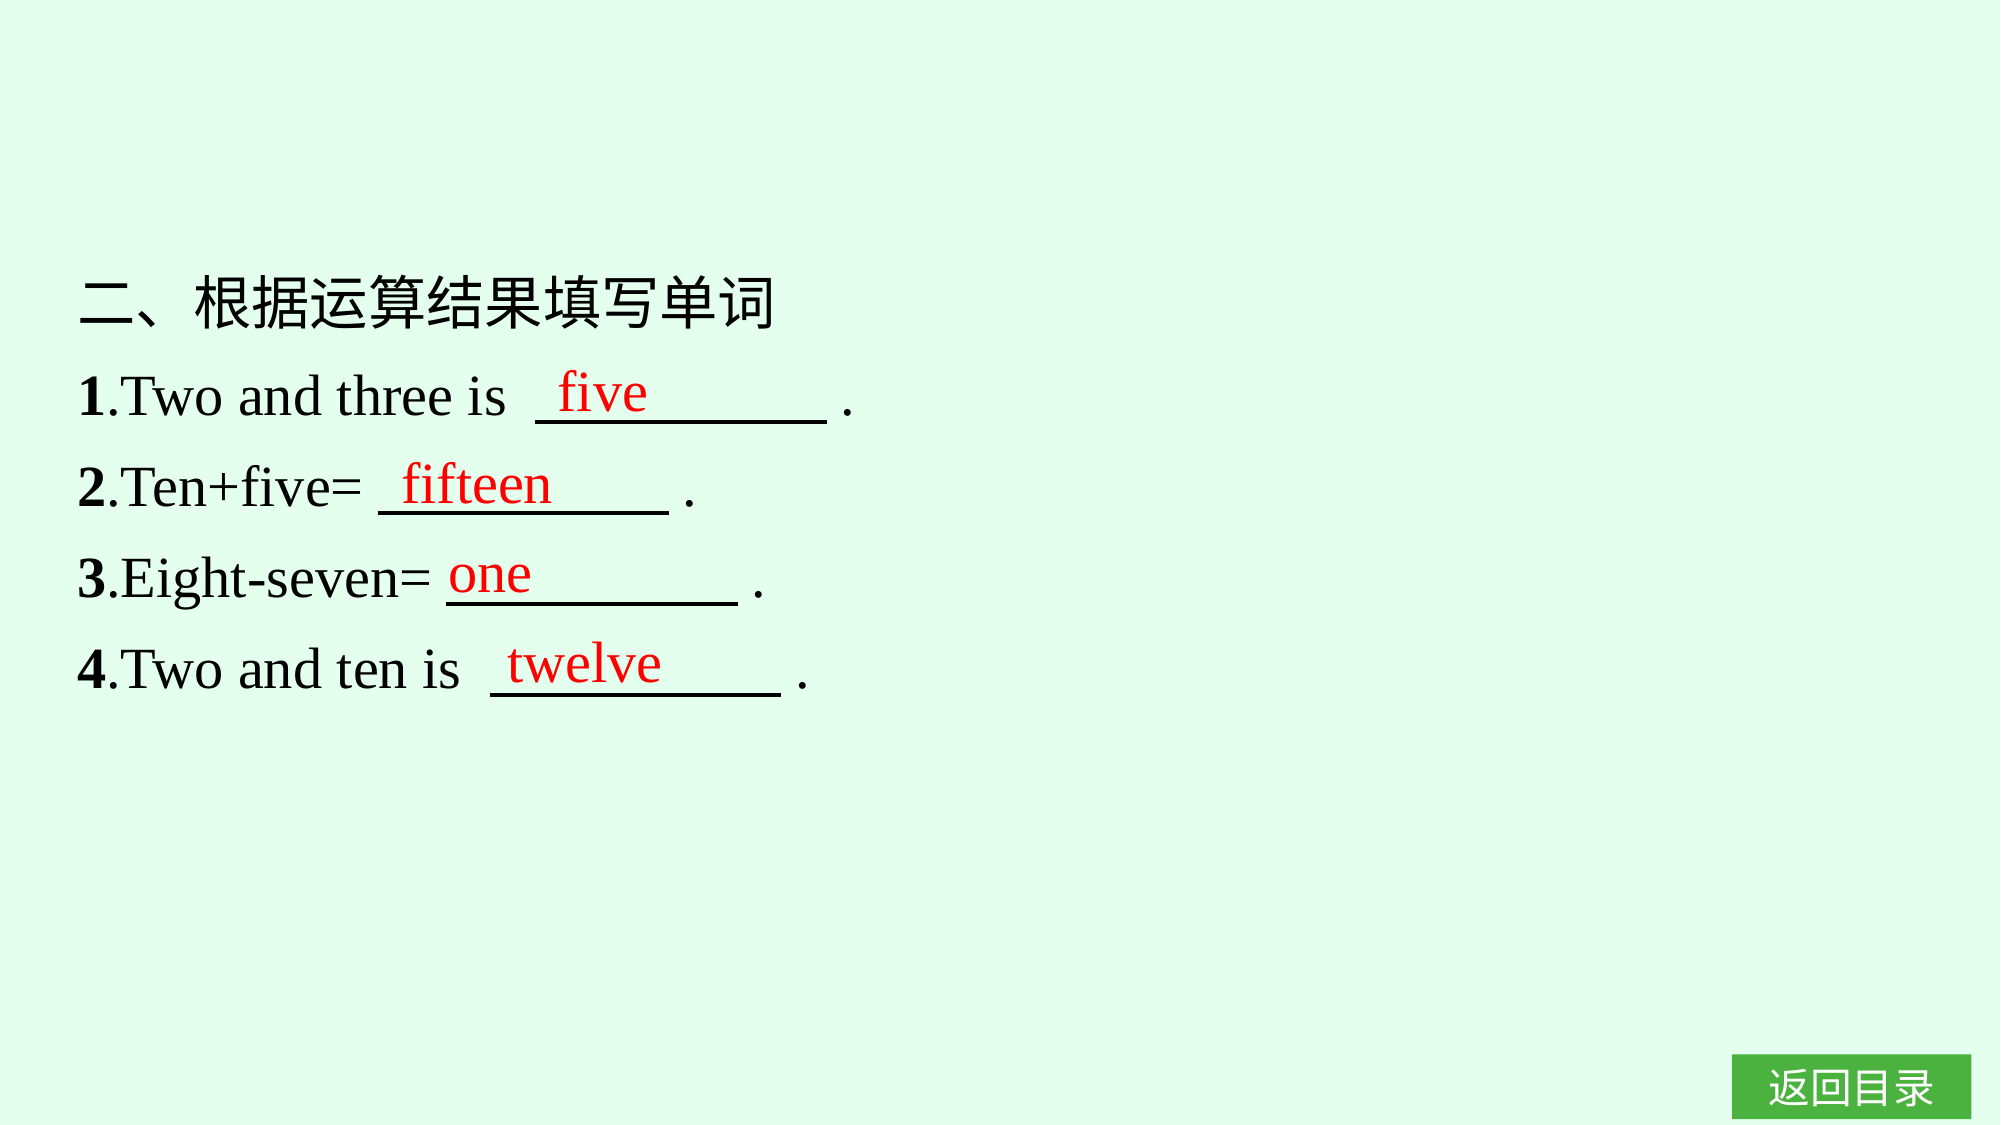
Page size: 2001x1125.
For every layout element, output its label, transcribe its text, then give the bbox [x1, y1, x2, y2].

text_box five [542, 331, 664, 431]
text_box one [433, 512, 548, 612]
text_box twelve [492, 602, 678, 702]
text_box 二、根据运算结果填写单词 1.Two and three is . 2.Ten+five= . 3.Eight-seven= . 4.Two and ten is . [62, 238, 1938, 708]
text_box fifteen [386, 423, 569, 523]
